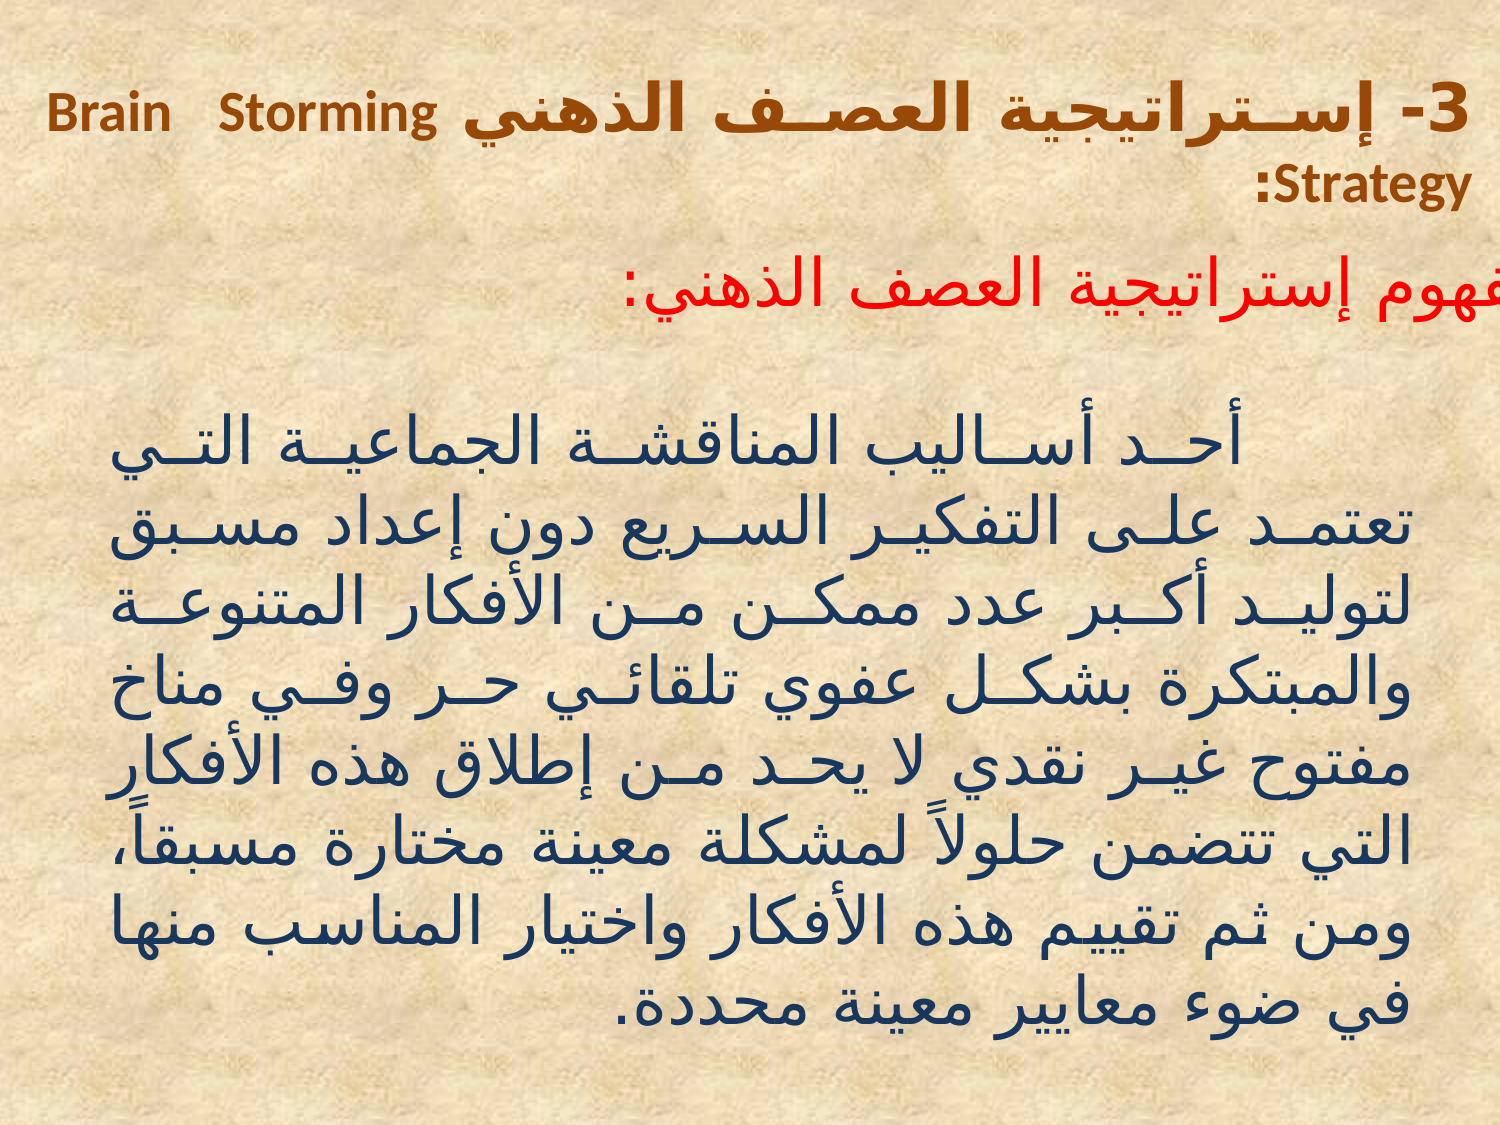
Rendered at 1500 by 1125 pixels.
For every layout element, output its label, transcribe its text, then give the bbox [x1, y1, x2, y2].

text_box 3- إستراتيجية العصف الذهني Brain Storming Strategy: [0, 57, 1489, 222]
text_box مفهوم إستراتيجية العصف الذهني: [562, 232, 1500, 327]
picture [0, 0, 1500, 1125]
text_box أحد أساليب المناقشة الجماعية التي تعتمد على التفكير السريع دون إعداد مسبق لتوليد أكبر عدد ممكن من الأفكار المتنوعة والمبتكرة بشكل عفوي تلقائي حر وفي مناخ مفتوح غير نقدي لا يحد من إطلاق هذه الأفكار التي تتضمن حلولاً لمشكلة معينة مختارة مسبقاً، ومن ثم تقييم هذه الأفكار واختيار المناسب منها في ضوء معايير معينة محددة. [93, 390, 1430, 1046]
